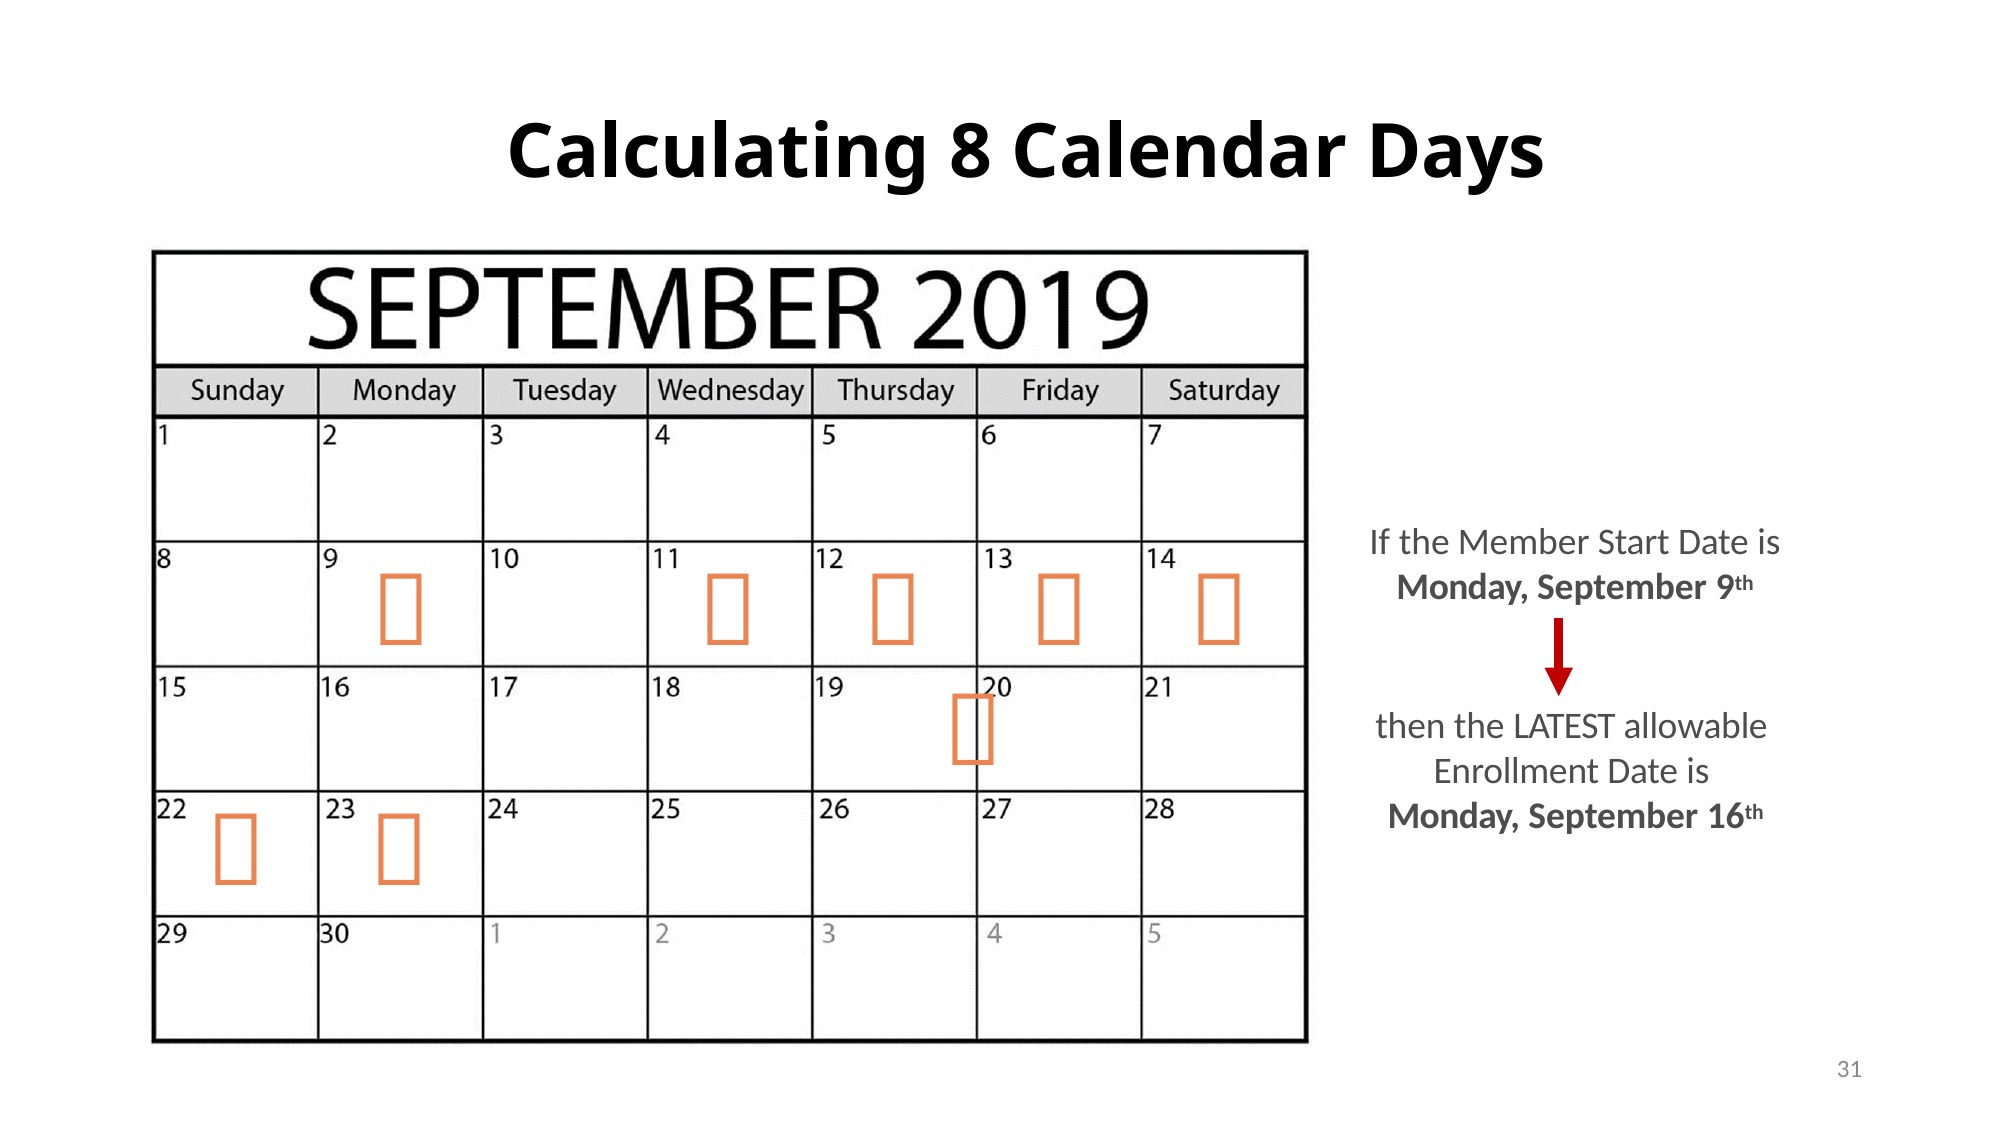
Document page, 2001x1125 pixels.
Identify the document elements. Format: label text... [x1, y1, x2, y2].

text_box then the LATEST allowable Enrollment Date is Monday, September 16th [1369, 699, 1781, 837]
text_box         [188, 543, 1269, 906]
title Calculating 8 Calendar Days [150, 51, 1900, 242]
text_box [145, 245, 1316, 1045]
text_box [1544, 667, 1573, 697]
text_box If the Member Start Date is Monday, September 9th [1361, 515, 1789, 608]
slide_number 31 [1412, 746, 1863, 1125]
